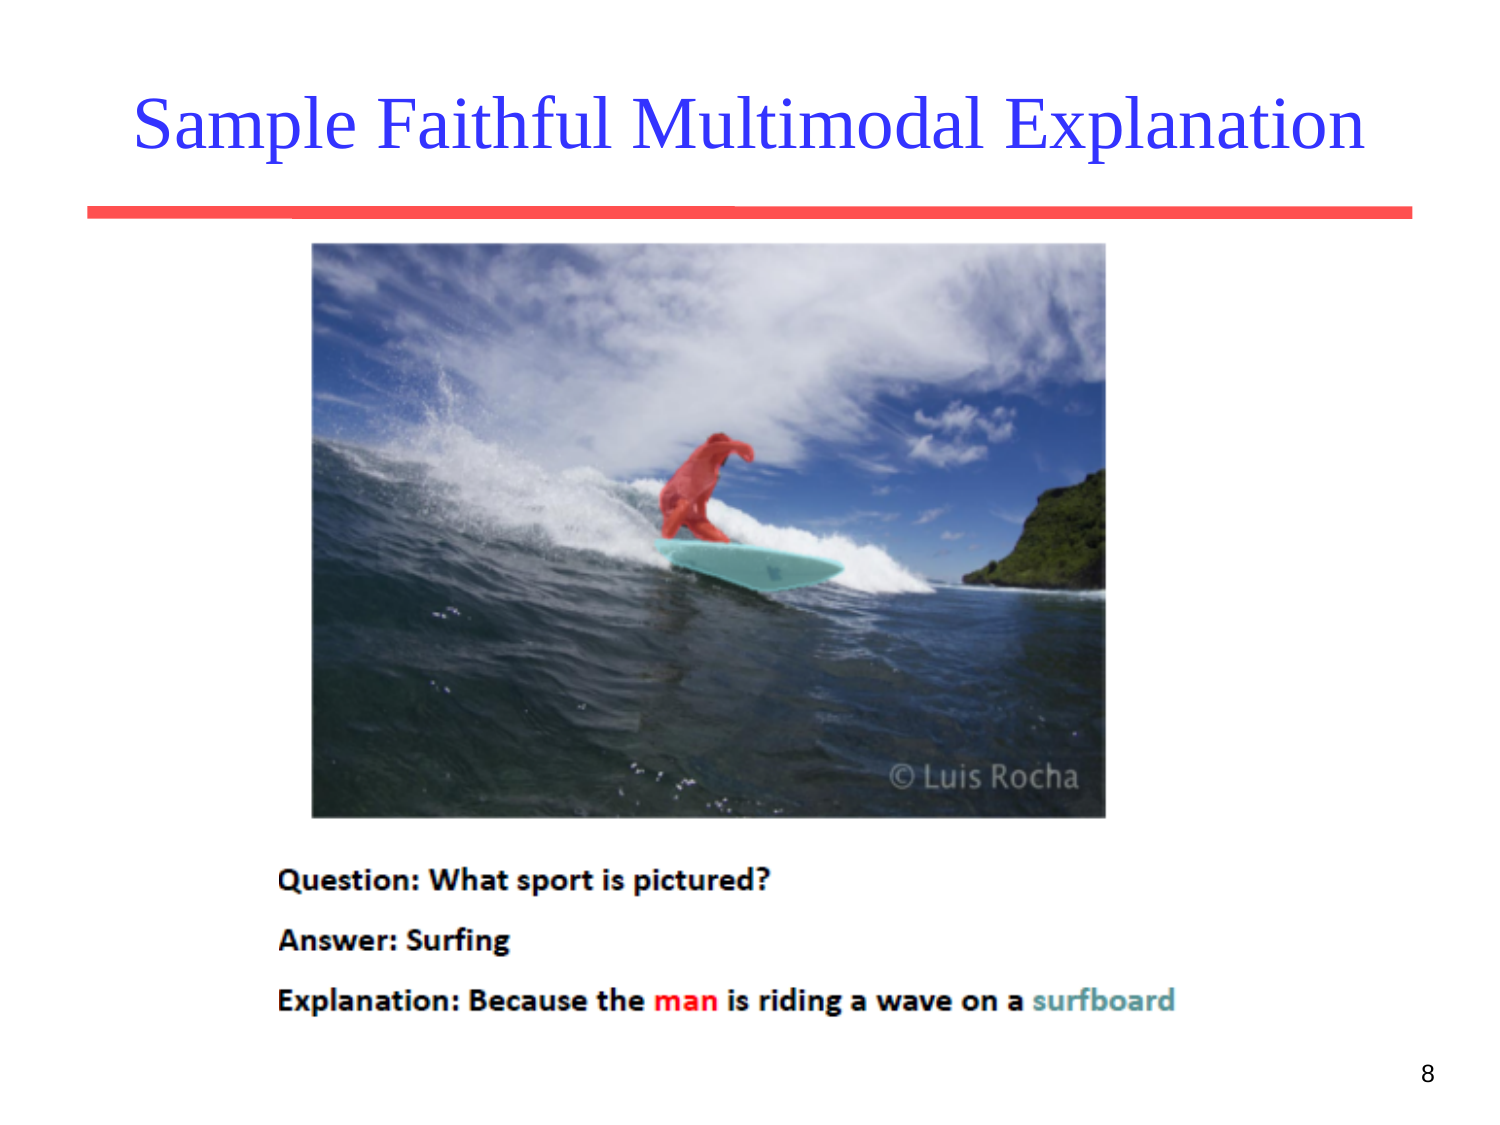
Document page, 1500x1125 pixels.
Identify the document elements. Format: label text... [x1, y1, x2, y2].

title Sample Faithful Multimodal Explanation [112, 37, 1388, 201]
picture [279, 233, 1223, 1088]
slide_number 8 [1137, 1049, 1451, 1125]
